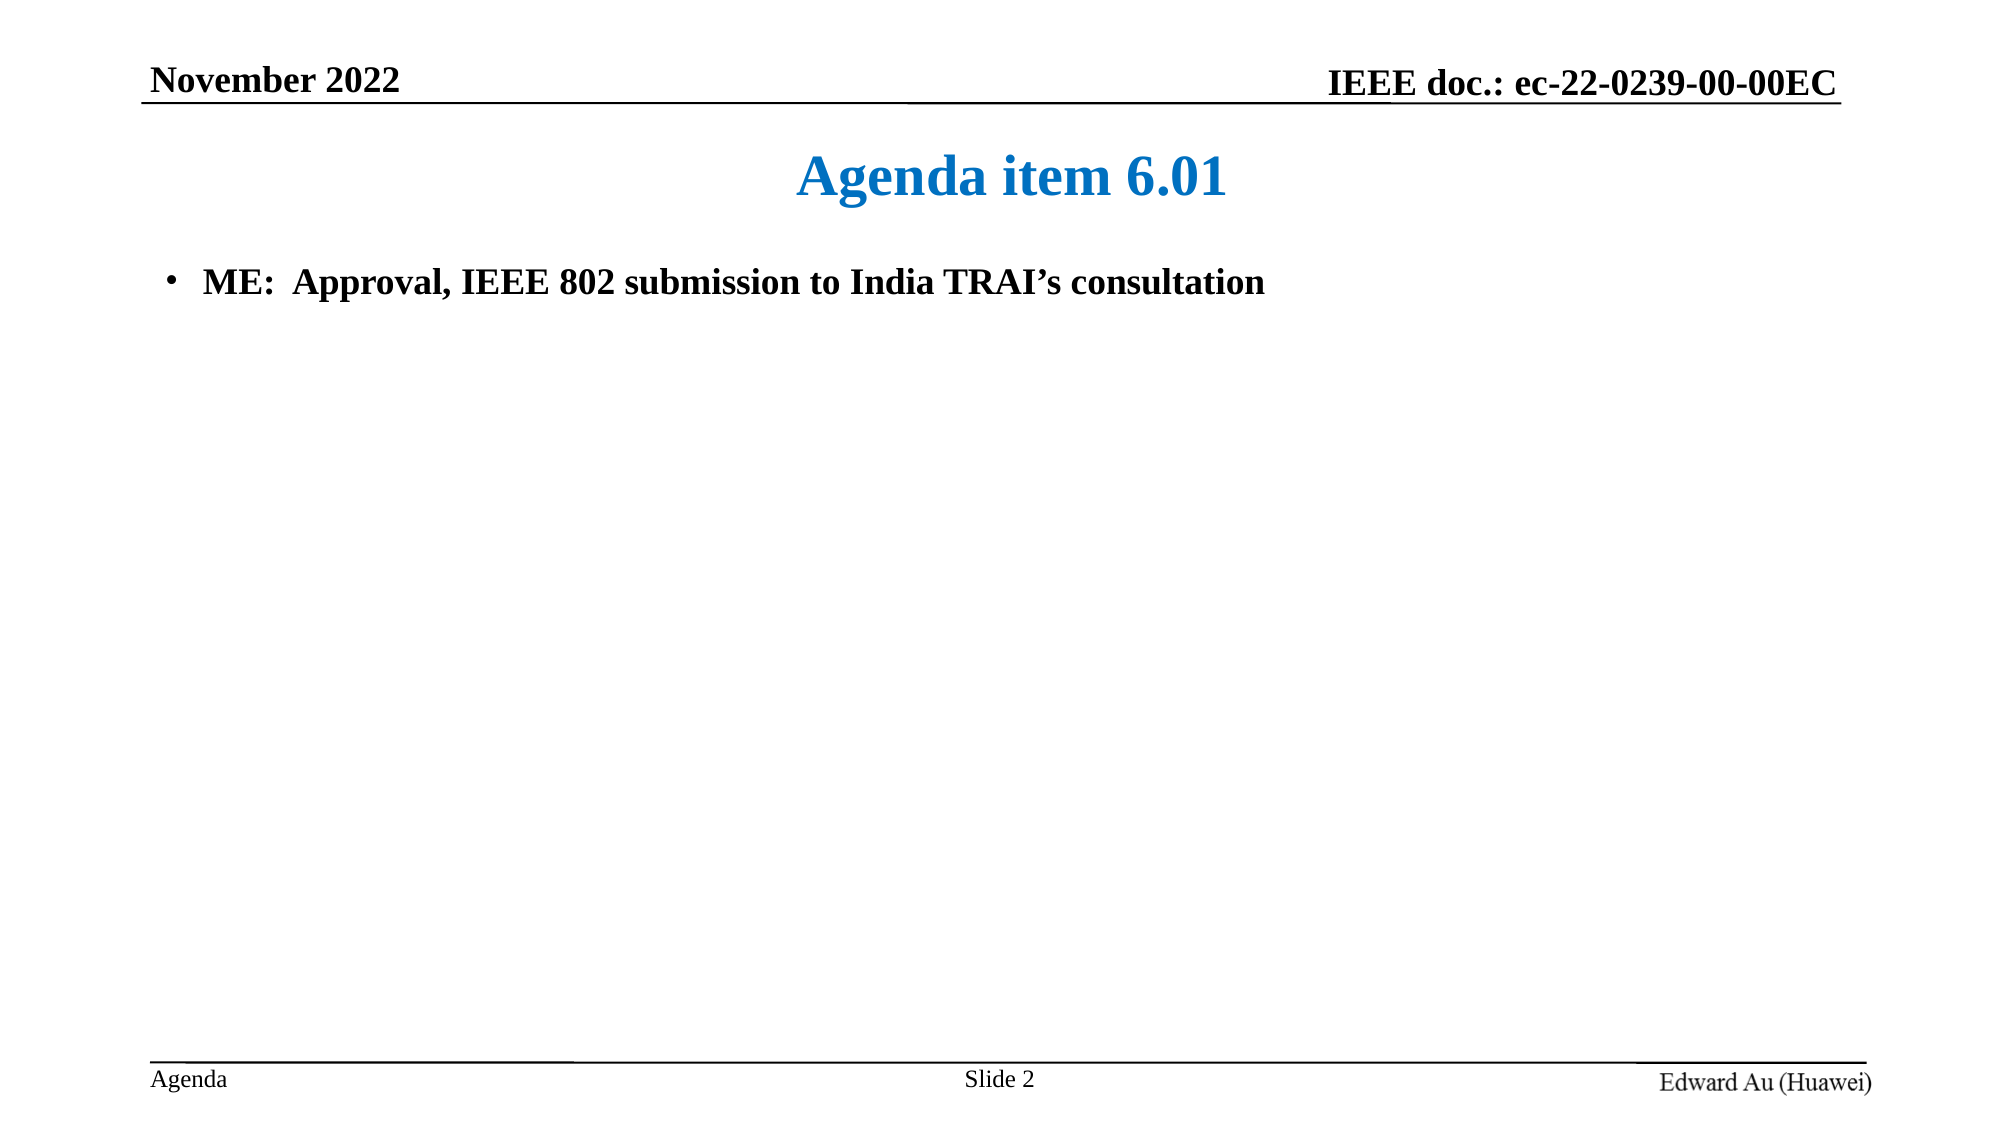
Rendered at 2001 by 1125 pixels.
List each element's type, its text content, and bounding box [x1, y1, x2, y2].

title Agenda item 6.01 [162, 99, 1864, 246]
list ME: Approval, IEEE 802 submission to India TRAI’s consultation [149, 249, 1869, 925]
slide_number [149, 54, 651, 101]
picture [1174, 1058, 1887, 1113]
slide_number Slide 2 [933, 1061, 1067, 1123]
